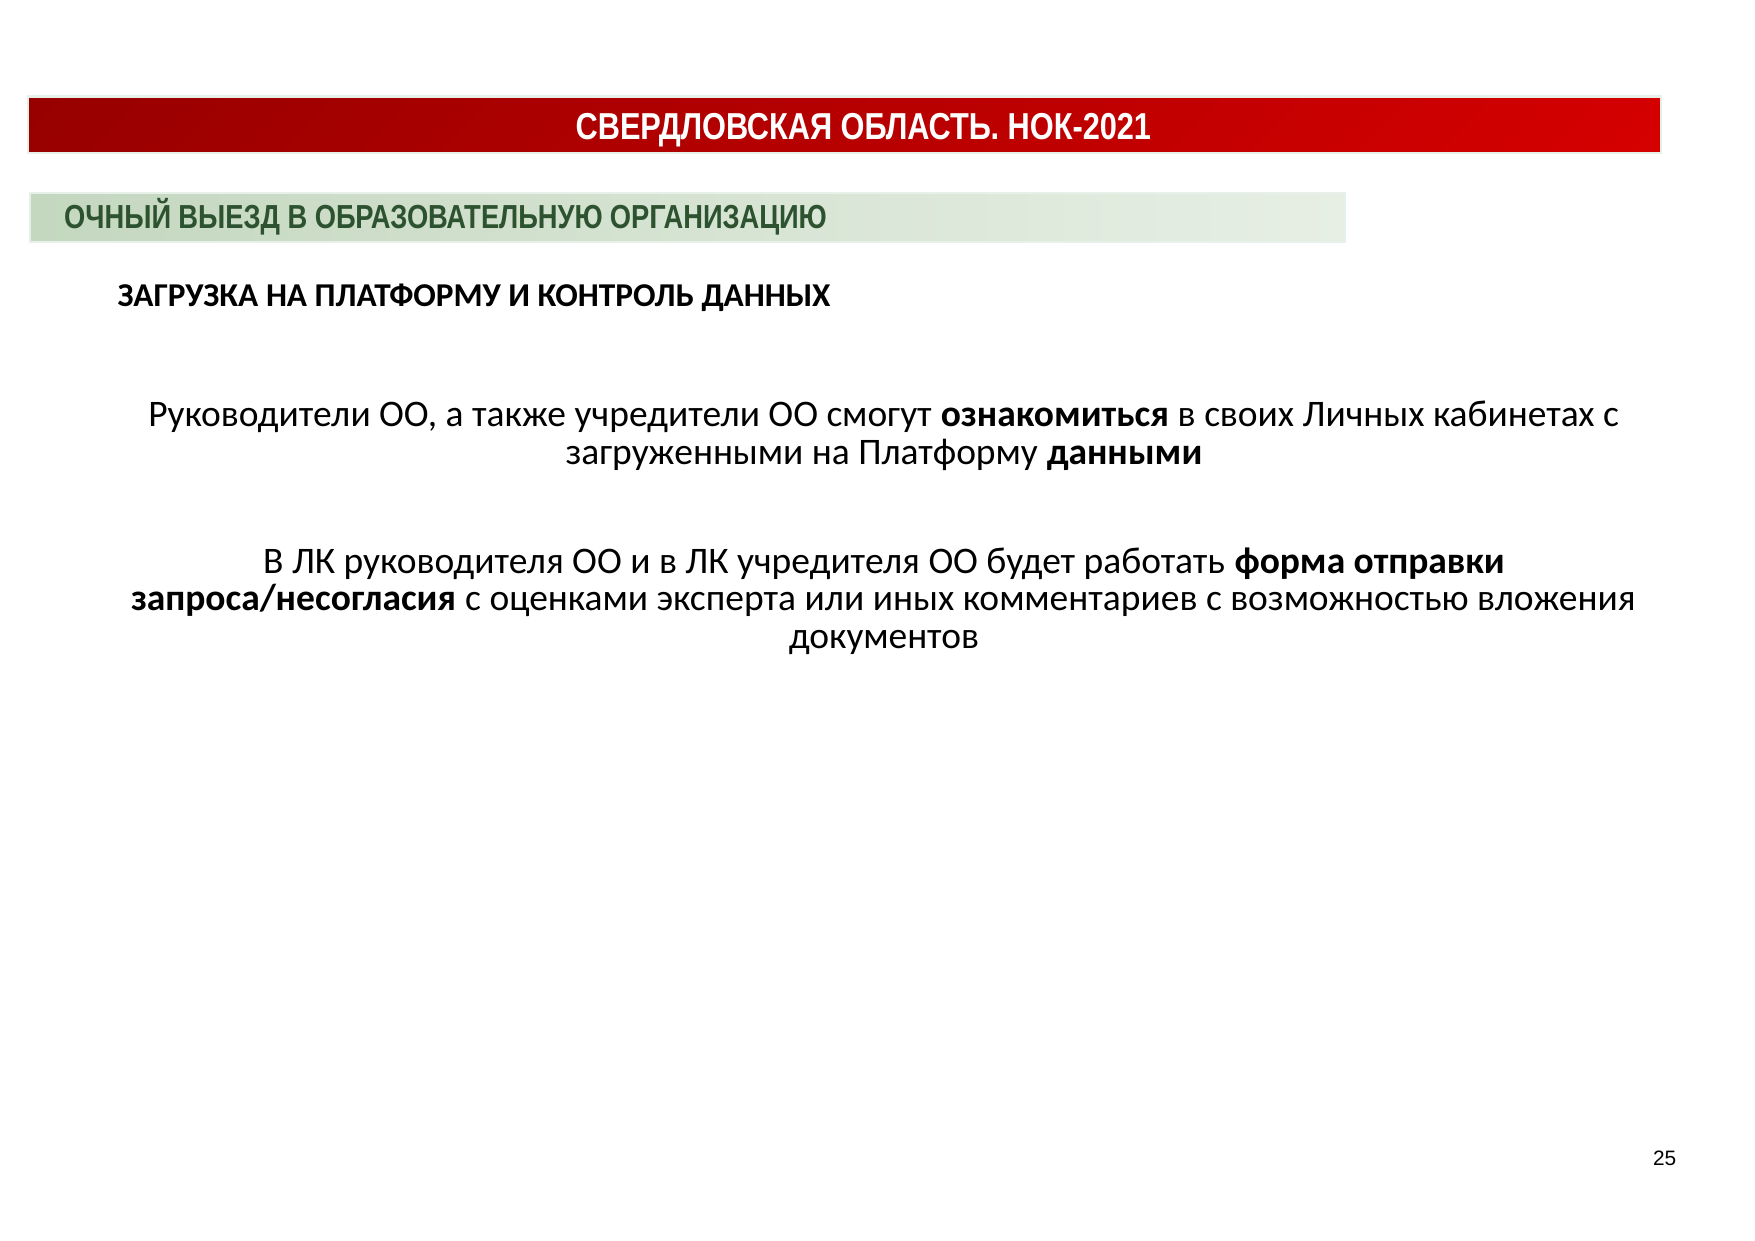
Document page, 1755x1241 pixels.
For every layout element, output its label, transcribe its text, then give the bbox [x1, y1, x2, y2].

table_header ЗАГРУЗКА НА ПЛАТФОРМУ И КОНТРОЛЬ ДАННЫХ Руководители ОО, а также учредители ОО смогут ознакомиться в своих Личных кабинетах с загруженными на Платформу данными В ЛК руководителя ОО и в ЛК учредителя ОО будет работать форма отправки запроса/несогласия с оценками эксперта или иных комментариев с возможностью вложения документов [106, 281, 1661, 763]
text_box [29, 192, 1346, 243]
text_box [27, 96, 1662, 154]
slide_number 25 [1283, 1136, 1694, 1223]
